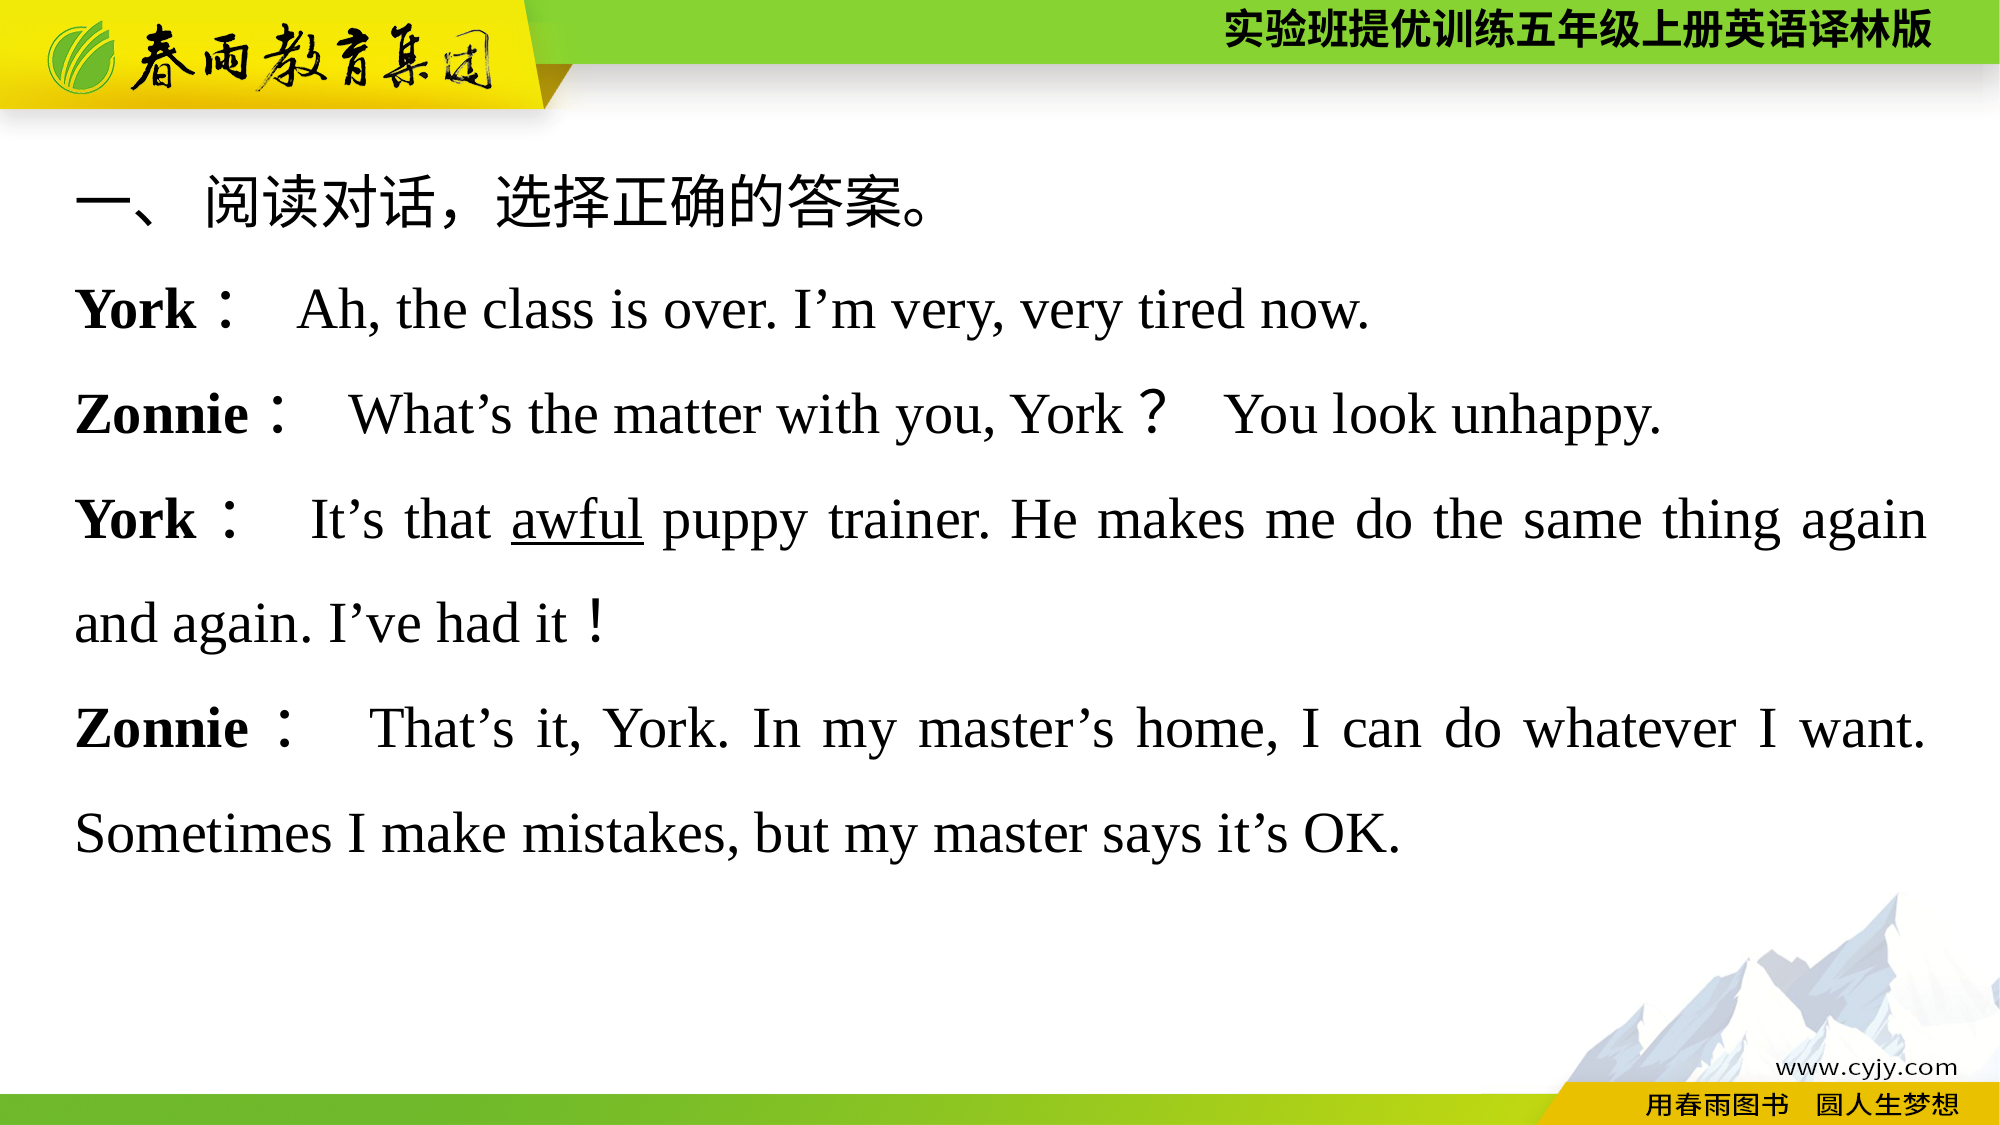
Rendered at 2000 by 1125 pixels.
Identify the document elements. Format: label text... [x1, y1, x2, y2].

picture [0, 0, 2000, 1125]
list 一、 阅读对话，选择正确的答案。 York： Ah, the class is over. I’m very, very tired now. Zonnie： What’s the matter with you, York？ You look unhappy. York： It’s that awful puppy trainer. He makes me do the same thing again and again. I’ve had it！ Zonnie： That’s it, York. In my master’s home, I can do whatever I want. Sometimes I make mistakes, but my master says it’s OK. [59, 122, 1944, 880]
